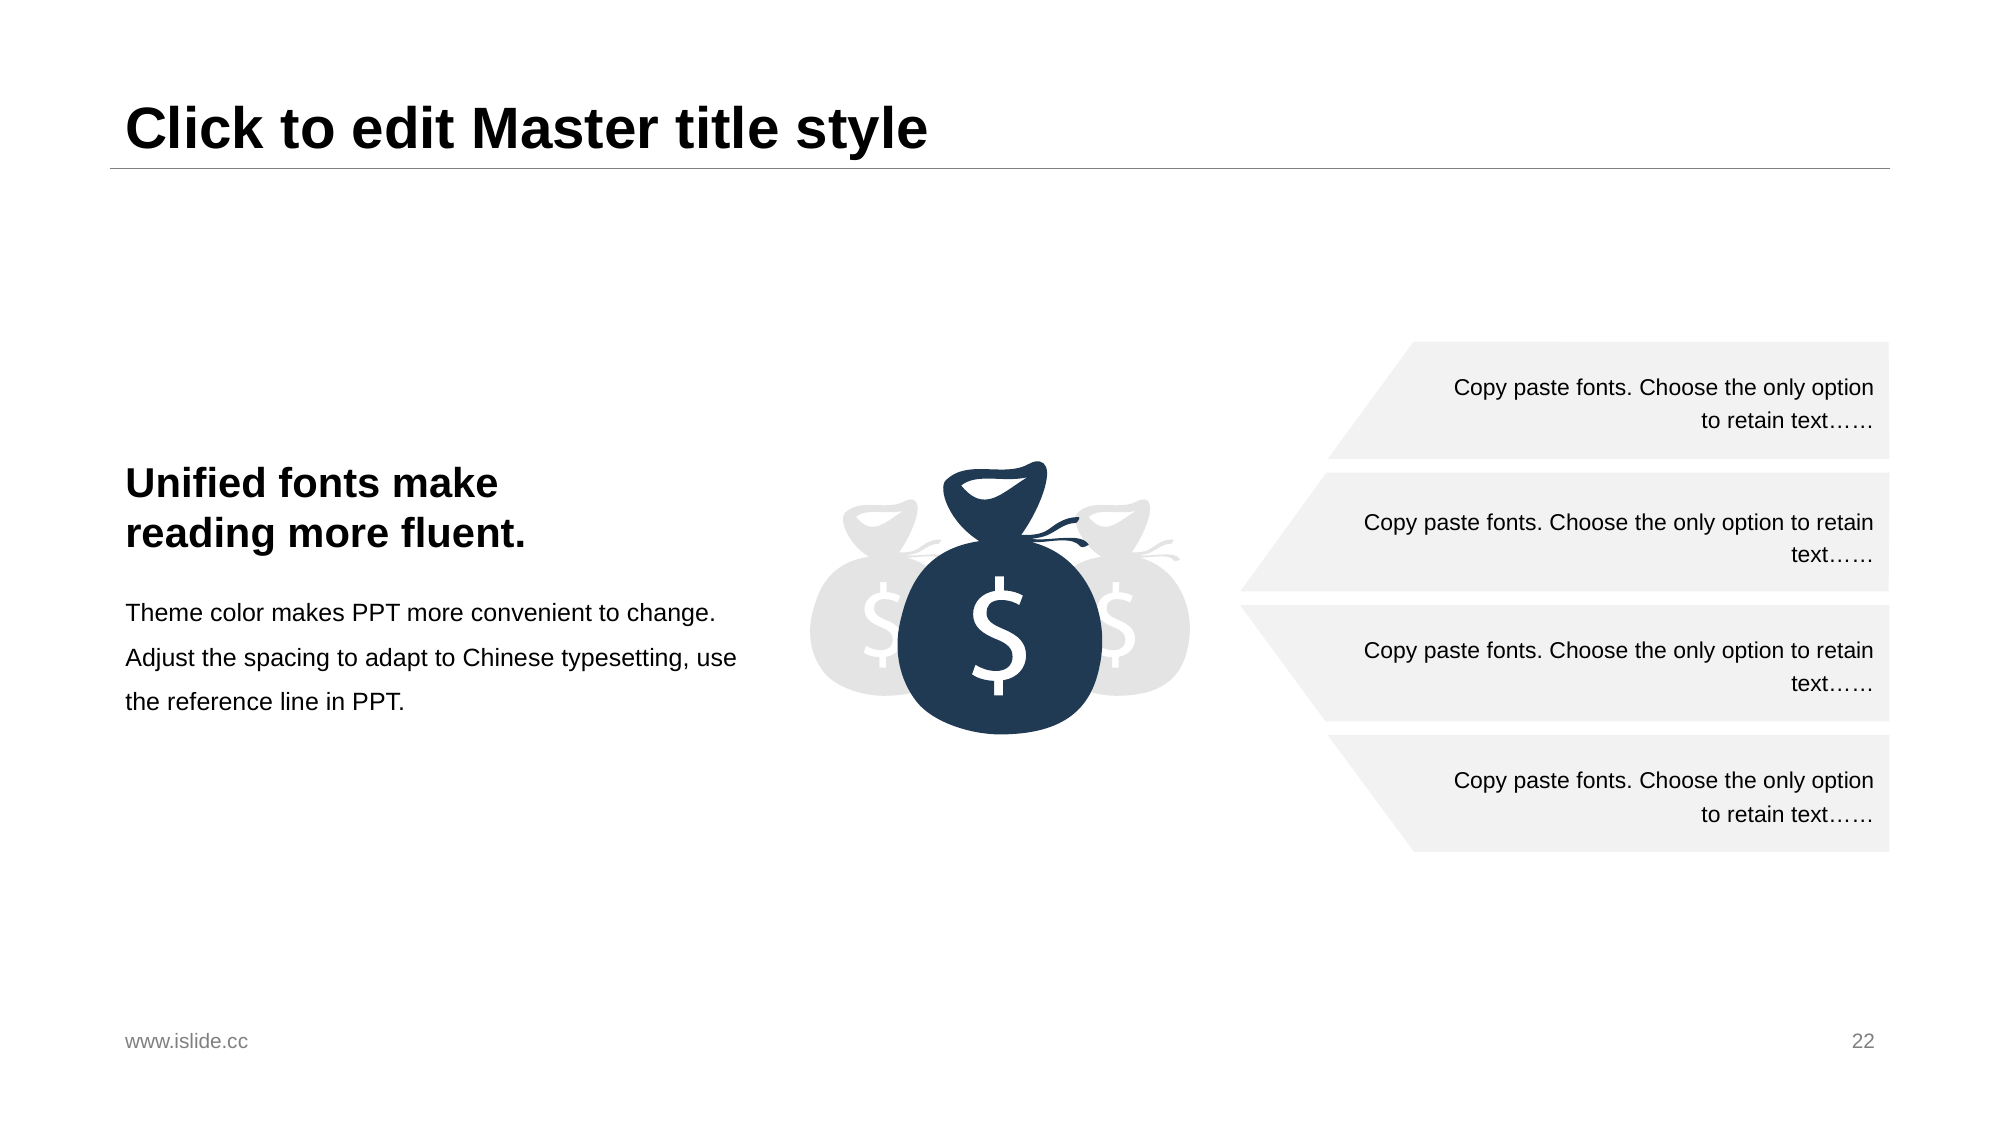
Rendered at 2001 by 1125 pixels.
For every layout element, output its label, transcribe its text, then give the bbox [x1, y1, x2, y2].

footer www.islide.cc [109, 1023, 790, 1058]
title Click to edit Master title style [109, 0, 1890, 169]
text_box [110, 341, 1890, 852]
slide_number 22 [1412, 1023, 1890, 1058]
